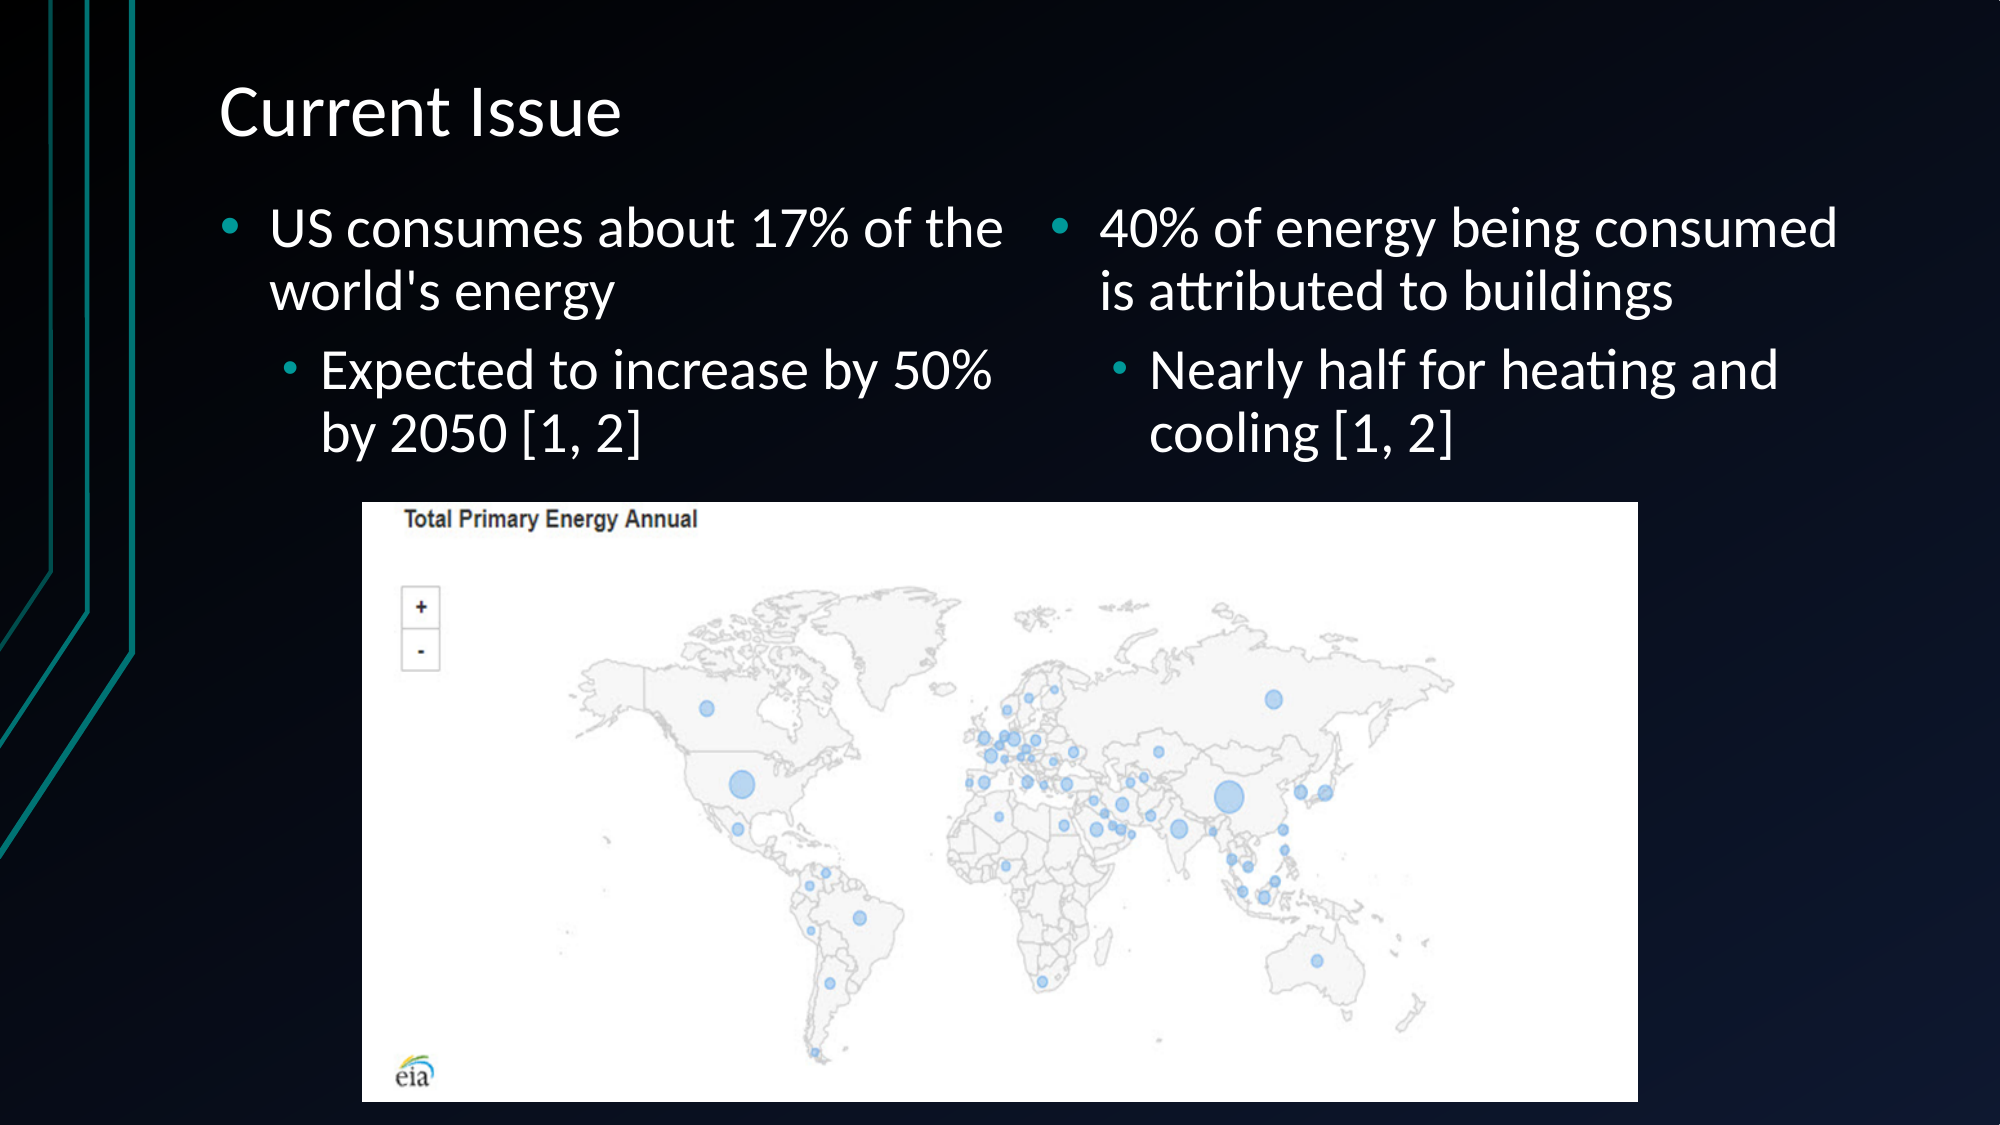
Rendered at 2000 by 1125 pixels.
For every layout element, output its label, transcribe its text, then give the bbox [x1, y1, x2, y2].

list US consumes about 17% of the world's energy Expected to increase by 50% by 2050 [1, 2] 40% of energy being consumed is attributed to buildings Nearly half for heating and cooling [1, 2] [199, 187, 1900, 500]
picture [361, 501, 1638, 1102]
title Current Issue [199, 45, 1900, 163]
